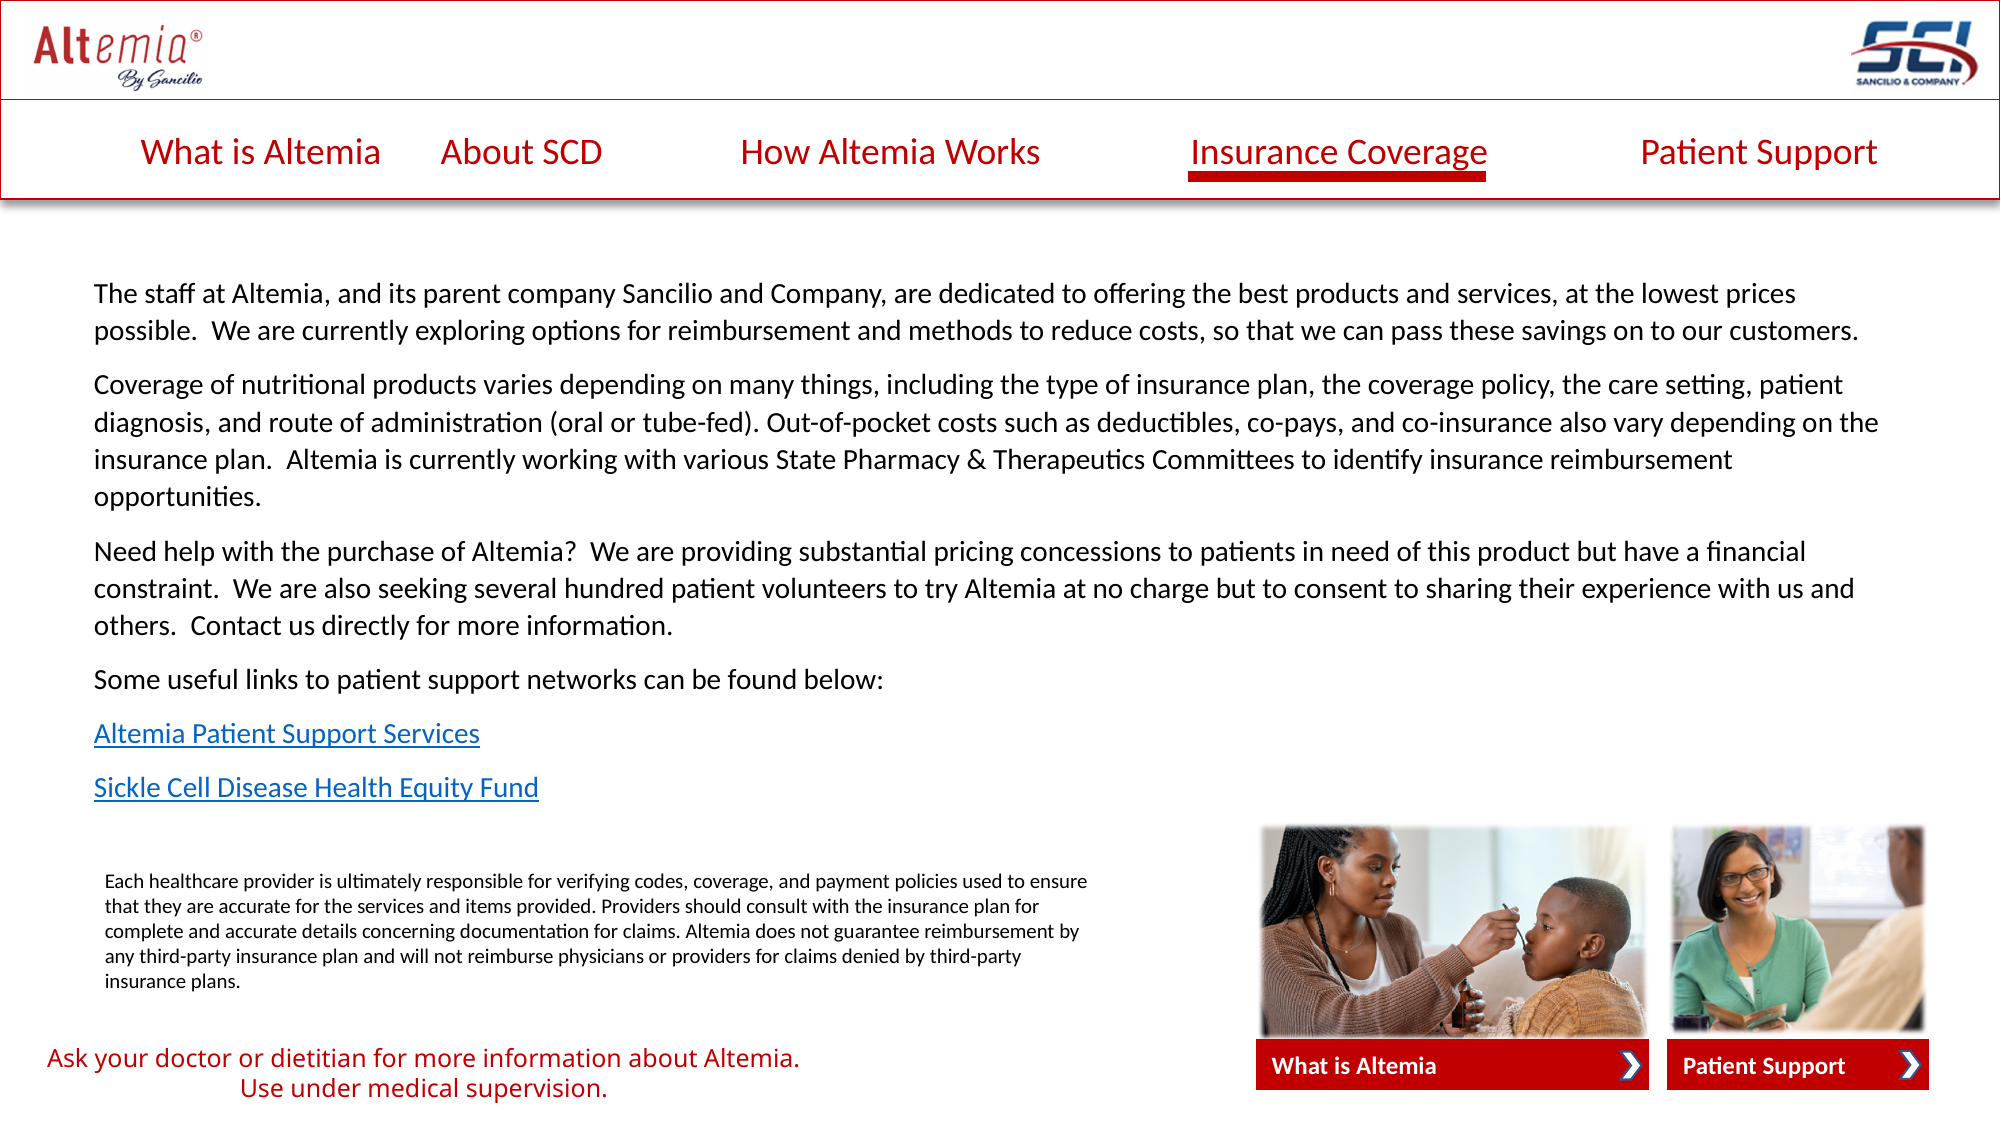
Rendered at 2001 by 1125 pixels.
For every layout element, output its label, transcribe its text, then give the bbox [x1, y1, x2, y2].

text_box Ask your doctor or dietitian for more information about Altemia. Use under medical supervision. [32, 1035, 817, 1110]
text_box What is Altemia [1256, 1042, 1649, 1090]
text_box [1897, 1049, 1923, 1080]
text_box [1188, 171, 1486, 182]
picture [24, 6, 210, 97]
picture [1256, 822, 1649, 1042]
text_box [1618, 1050, 1643, 1081]
picture [1668, 822, 1928, 1036]
text_box Each healthcare provider is ultimately responsible for verifying codes, coverage, and payment policies used to ensure that they are accurate for the services and items provided. Providers should consult with the insurance plan for complete and accurate details concerning documentation for claims. Altemia does not guarantee reimbursement by any third-party insurance plan and will not reimburse physicians or providers for claims denied by third-party insurance plans. [90, 860, 1122, 1001]
text_box [0, 100, 2000, 200]
picture [1851, 10, 1985, 94]
text_box [0, 0, 2000, 99]
text_box Patient Support [1667, 1039, 1929, 1090]
text_box The staff at Altemia, and its parent company Sancilio and Company, are dedicated to offering the best products and services, at the lowest prices possible. We are currently exploring options for reimbursement and methods to reduce costs, so that we can pass these savings on to our customers. Coverage of nutritional products varies depending on many things, including the type of insurance plan, the coverage policy, the care setting, patient diagnosis, and route of administration (oral or tube-fed). Out-of-pocket costs such as deductibles, co-pays, and co-insurance also vary depending on the insurance plan. Altemia is currently working with various State Pharmacy & Therapeutics Committees to identify insurance reimbursement opportunities. Need help with the purchase of Altemia? We are providing substantial pricing concessions to patients in need of this product but have a financial constraint. We are also seeking several hundred patient volunteers to try Altemia at no charge but to consent to sharing their experience with us and others. Contact us directly for more information. Some useful links to patient support networks can be found below: Altemia Patient Support Services Sickle Cell Disease Health Equity Fund [79, 264, 1921, 863]
text_box What is Altemia About SCD How Altemia Works Insurance Coverage Patient Support [125, 120, 1921, 180]
